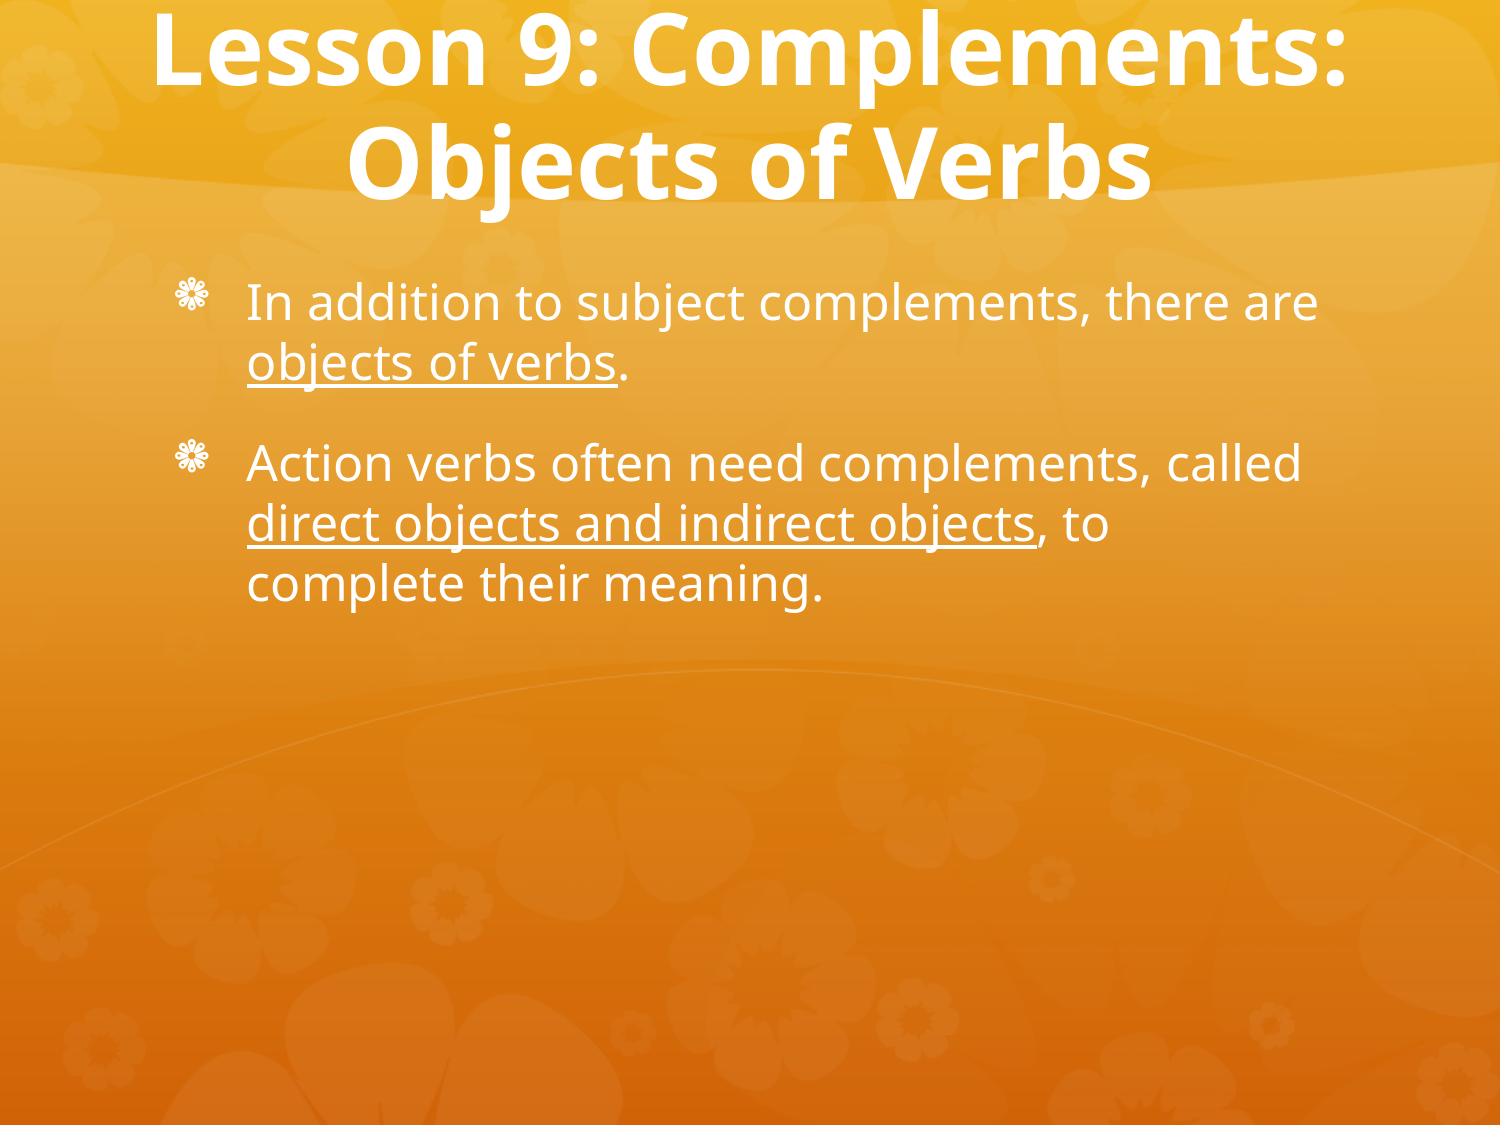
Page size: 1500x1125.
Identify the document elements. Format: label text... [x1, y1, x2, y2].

picture [0, 0, 1500, 1125]
list In addition to subject complements, there are objects of verbs. Action verbs often need complements, called direct objects and indirect objects, to complete their meaning. [156, 262, 1344, 967]
title Lesson 9: Complements: Objects of Verbs [127, 14, 1372, 203]
